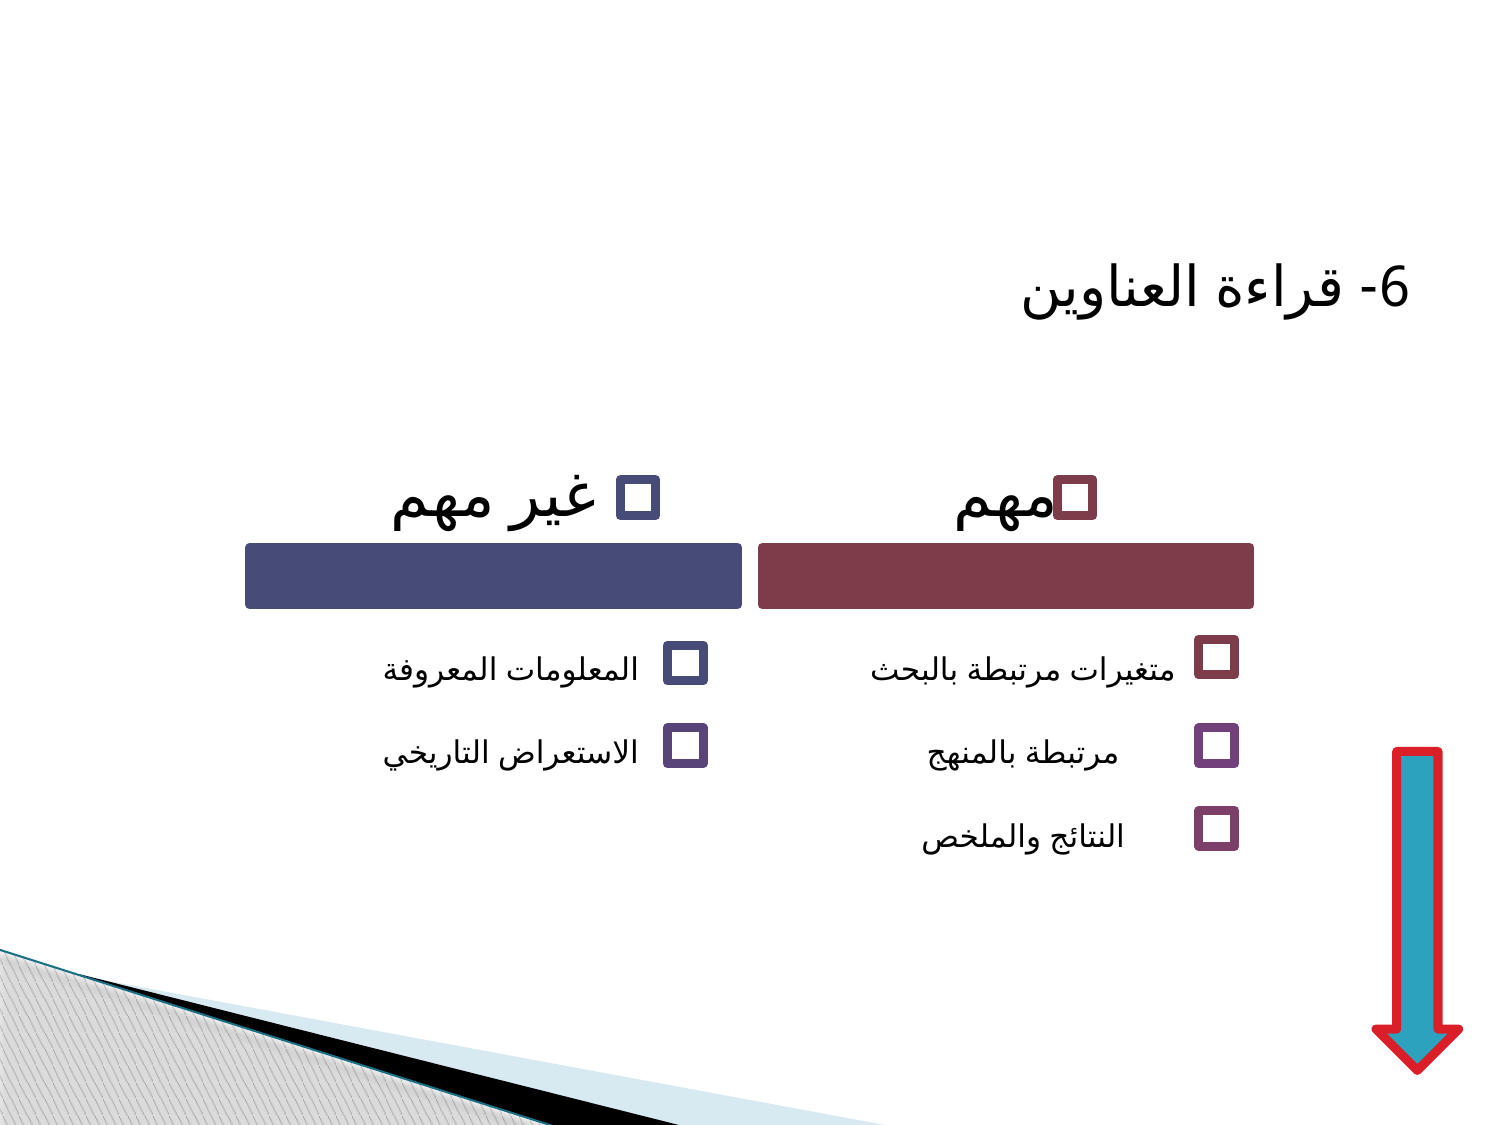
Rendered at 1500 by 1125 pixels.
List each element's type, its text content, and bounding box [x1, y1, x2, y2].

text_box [249, 444, 1251, 1112]
text_box [1371, 746, 1464, 1075]
list 6- قراءة العناوين [75, 243, 1425, 986]
